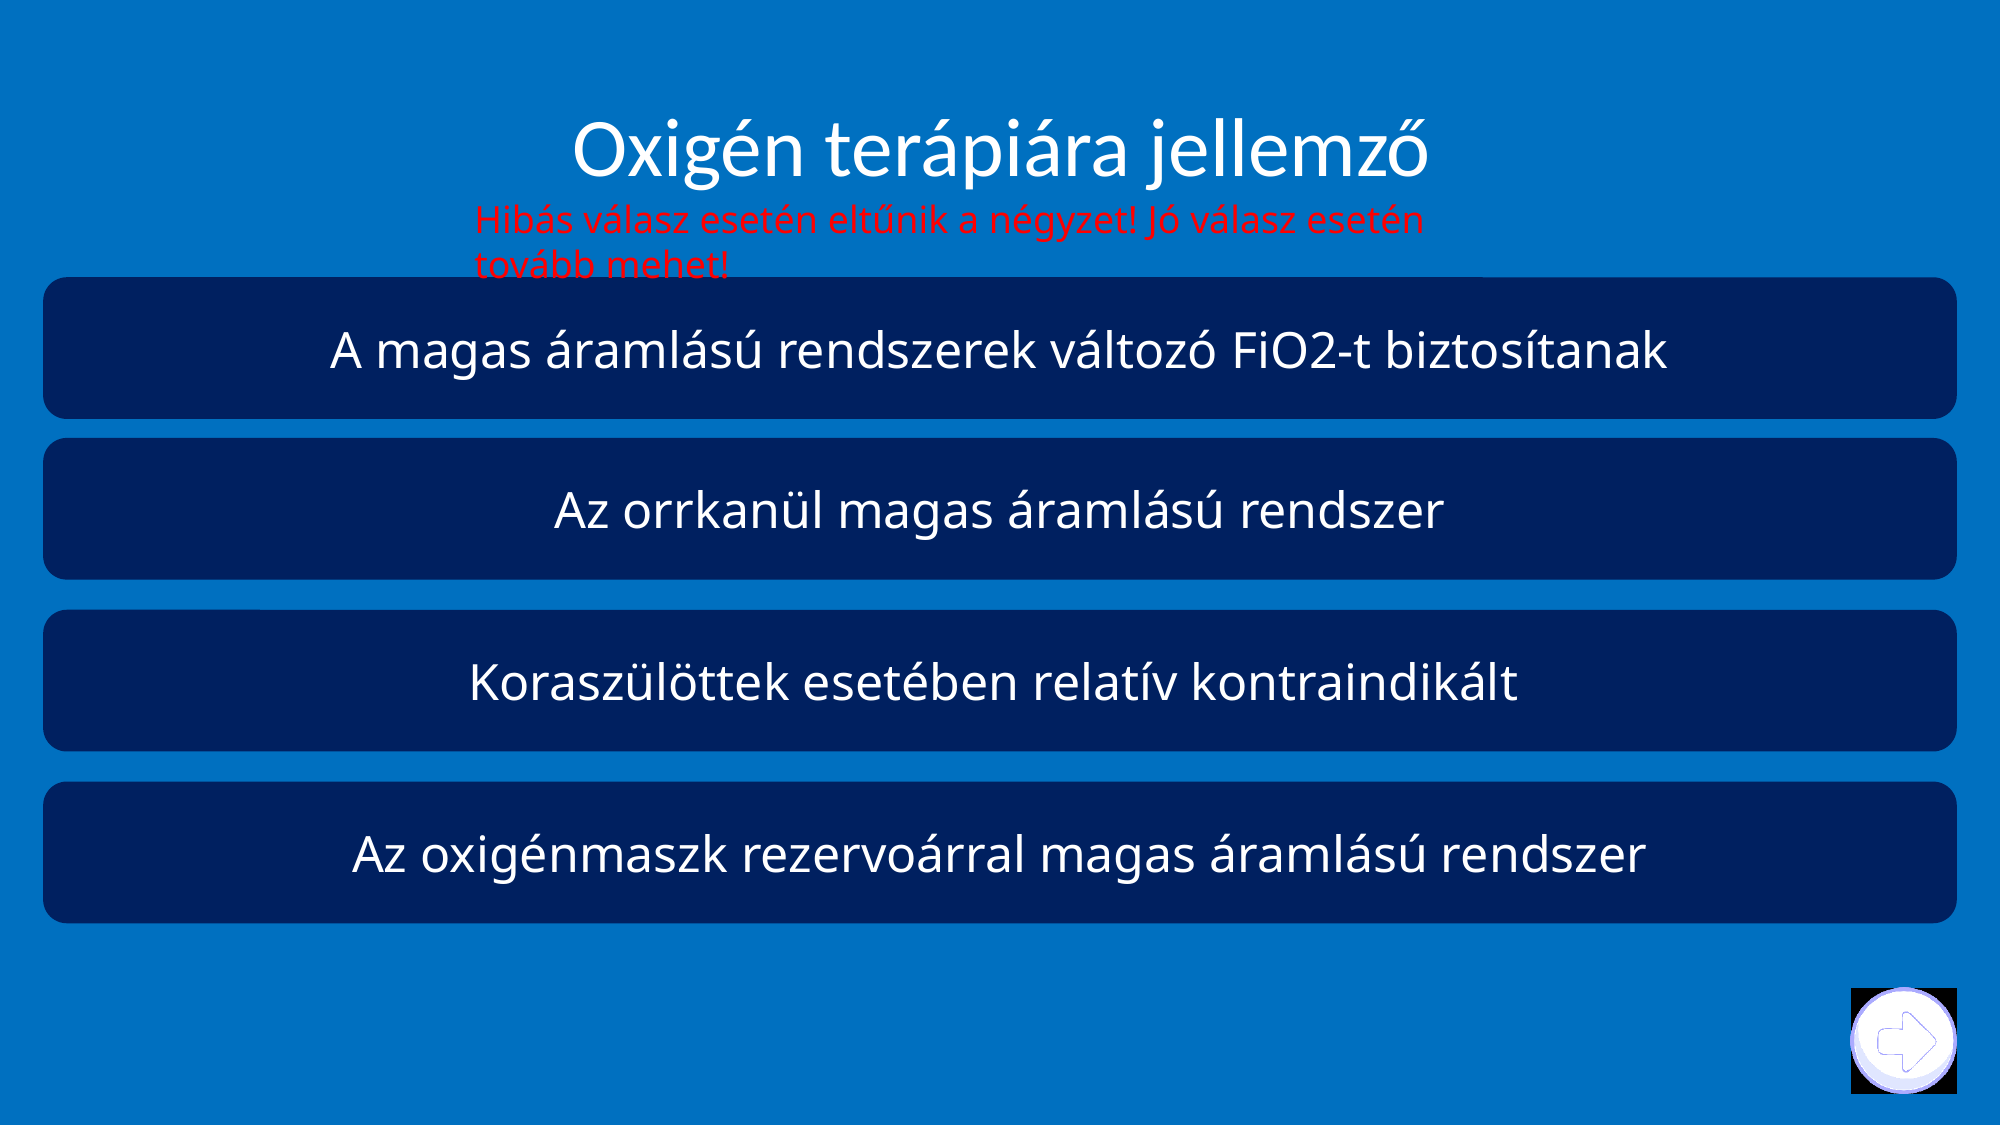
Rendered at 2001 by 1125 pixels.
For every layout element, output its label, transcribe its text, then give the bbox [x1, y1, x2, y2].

text_box A magas áramlású rendszerek változó FiO2-t biztosítanak [43, 277, 1957, 419]
text_box Hibás válasz esetén eltűnik a négyzet! Jó válasz esetén tovább mehet! [459, 188, 1551, 294]
text_box Oxigén terápiára jellemző [48, 65, 1957, 220]
text_box Az oxigénmaszk rezervoárral magas áramlású rendszer [43, 781, 1957, 924]
picture [1850, 987, 1957, 1095]
text_box Koraszülöttek esetében relatív kontraindikált [43, 609, 1957, 752]
text_box Az orrkanül magas áramlású rendszer [43, 437, 1957, 580]
